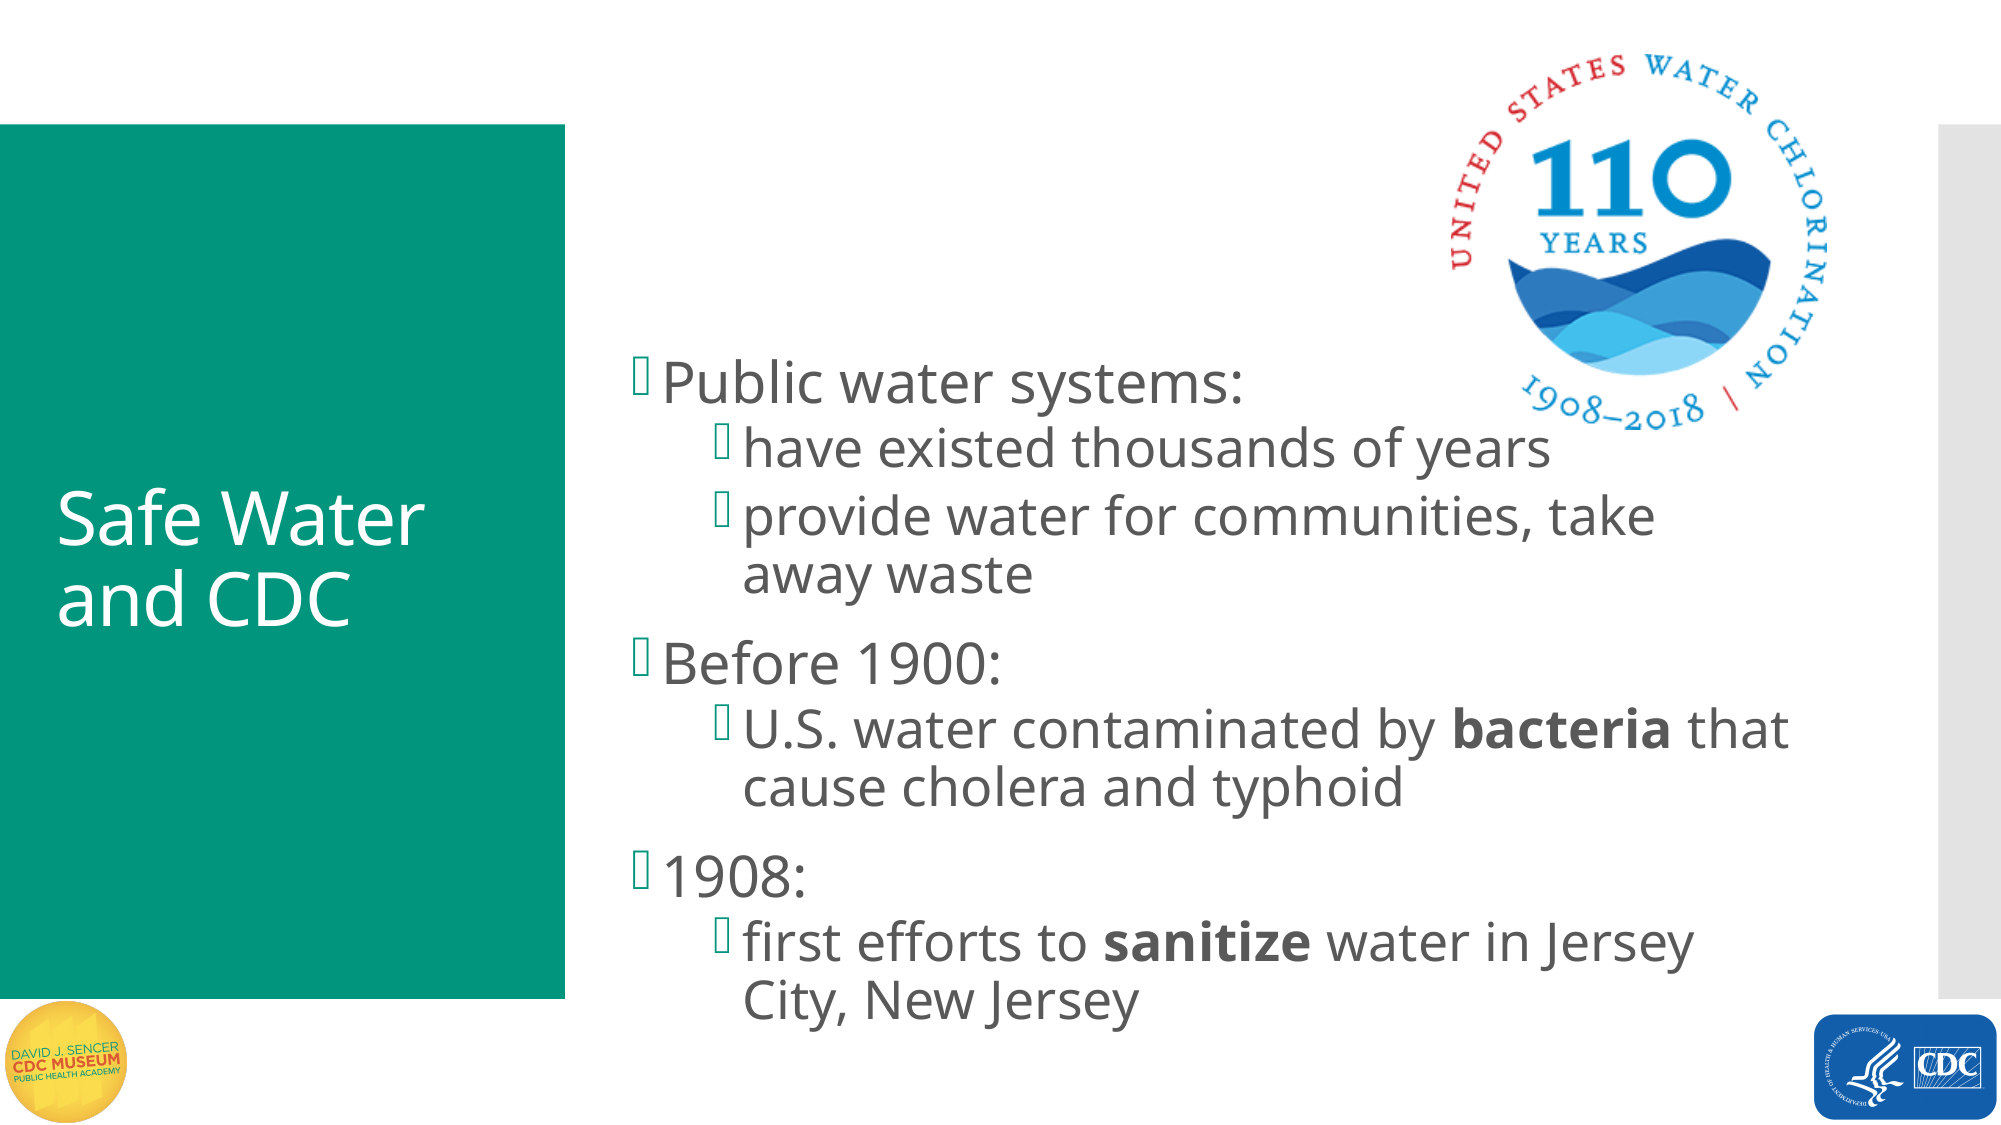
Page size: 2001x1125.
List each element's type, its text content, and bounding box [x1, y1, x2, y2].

picture [4, 1001, 127, 1123]
list Public water systems: have existed thousands of years provide water for communities, take away waste Before 1900: U.S. water contaminated by bacteria that cause cholera and typhoid 1908: first efforts to sanitize water in Jersey City, New Jersey [616, 345, 1812, 1040]
picture [1801, 1006, 2000, 1125]
picture [1451, 54, 1827, 430]
title Safe Water and CDC [41, 184, 525, 940]
